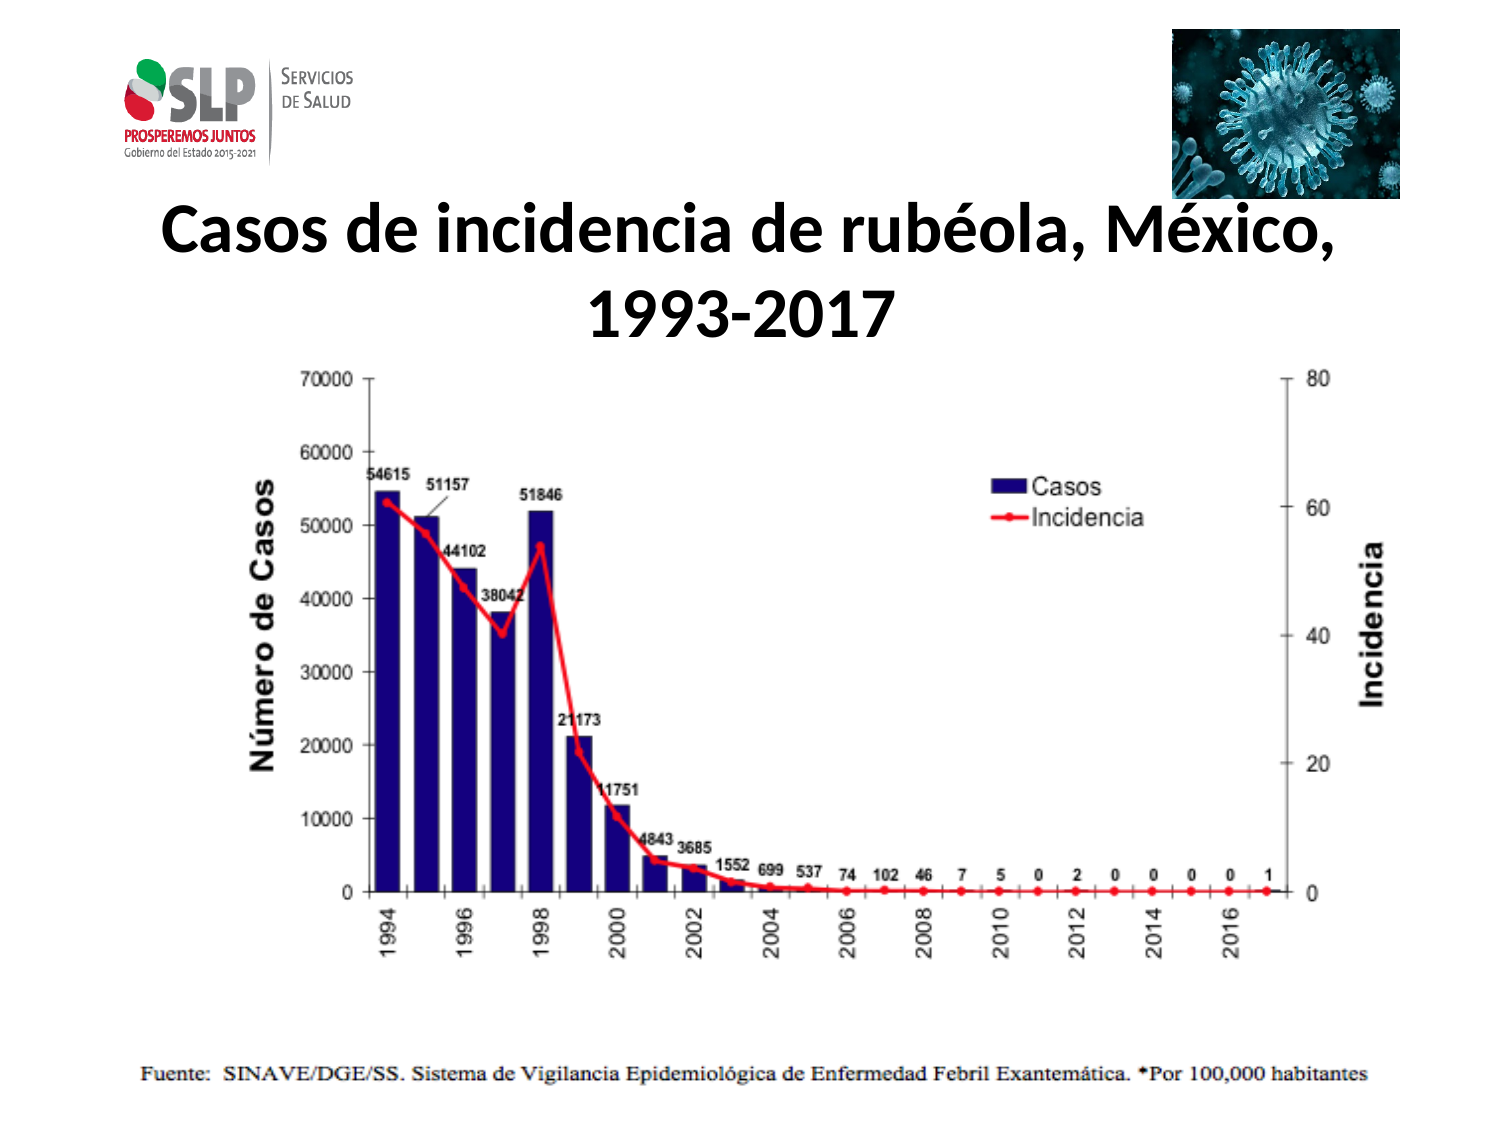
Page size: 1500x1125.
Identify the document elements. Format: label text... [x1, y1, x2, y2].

picture [1172, 29, 1400, 199]
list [123, 348, 1400, 1107]
title Casos de incidencia de rubéola, México, 1993-2017 [75, 172, 1425, 361]
picture [88, 29, 378, 173]
